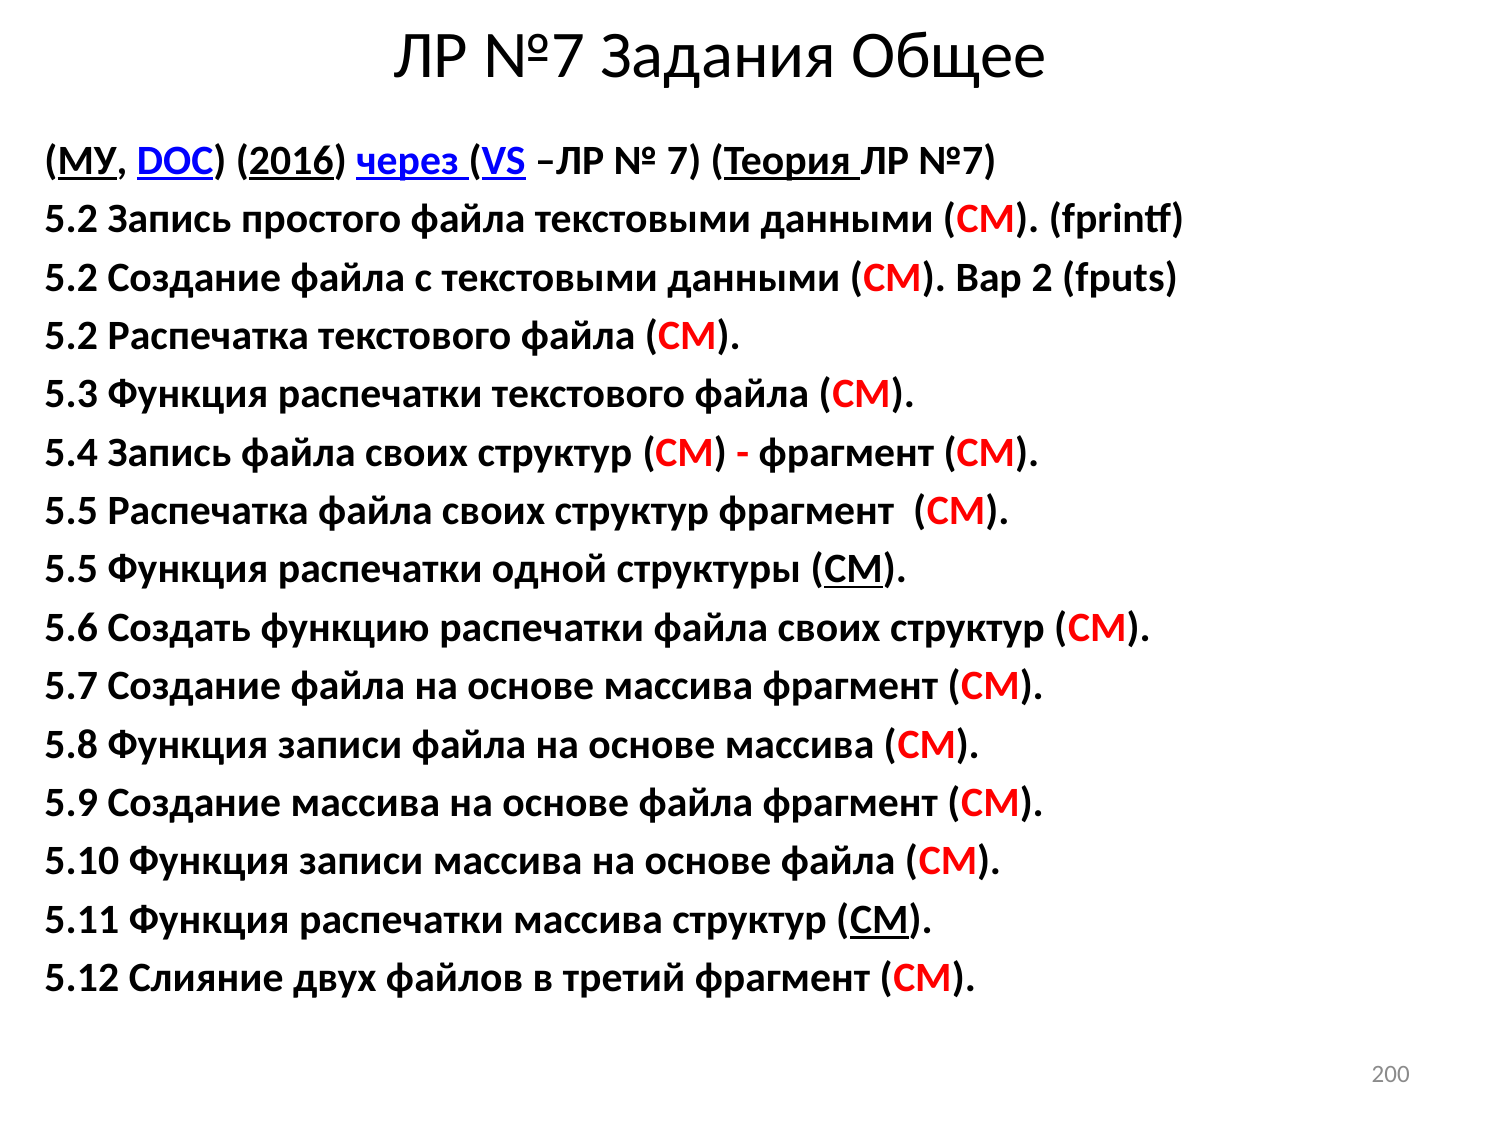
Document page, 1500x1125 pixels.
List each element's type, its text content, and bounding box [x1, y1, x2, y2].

slide_number 200 [1074, 1042, 1425, 1103]
text_box (МУ, DOC) (2016) через (VS –ЛР № 7) (Теория ЛР №7) 5.2 Запись простого файла текстовыми данными (СМ). (fprintf) 5.2 Создание файла с текстовыми данными (СМ). Вар 2 (fputs) 5.2 Распечатка текстового файла (СМ). 5.3 Функция распечатки текстового файла (СМ). 5.4 Запись файла своих структур (СМ) - фрагмент (СМ). 5.5 Распечатка файла своих структур фрагмент (СМ). 5.5 Функция распечатки одной структуры (СМ). 5.6 Создать функцию распечатки файла своих структур (СМ). 5.7 Создание файла на основе массива фрагмент (СМ). 5.8 Функция записи файла на основе массива (СМ). 5.9 Создание массива на основе файла фрагмент (СМ). 5.10 Функция записи массива на основе файла (СМ). 5.11 Функция распечатки массива структур (СМ). 5.12 Слияние двух файлов в третий фрагмент (СМ). [29, 125, 1453, 1047]
title ЛР №7 Задания Общее [159, 0, 1282, 102]
